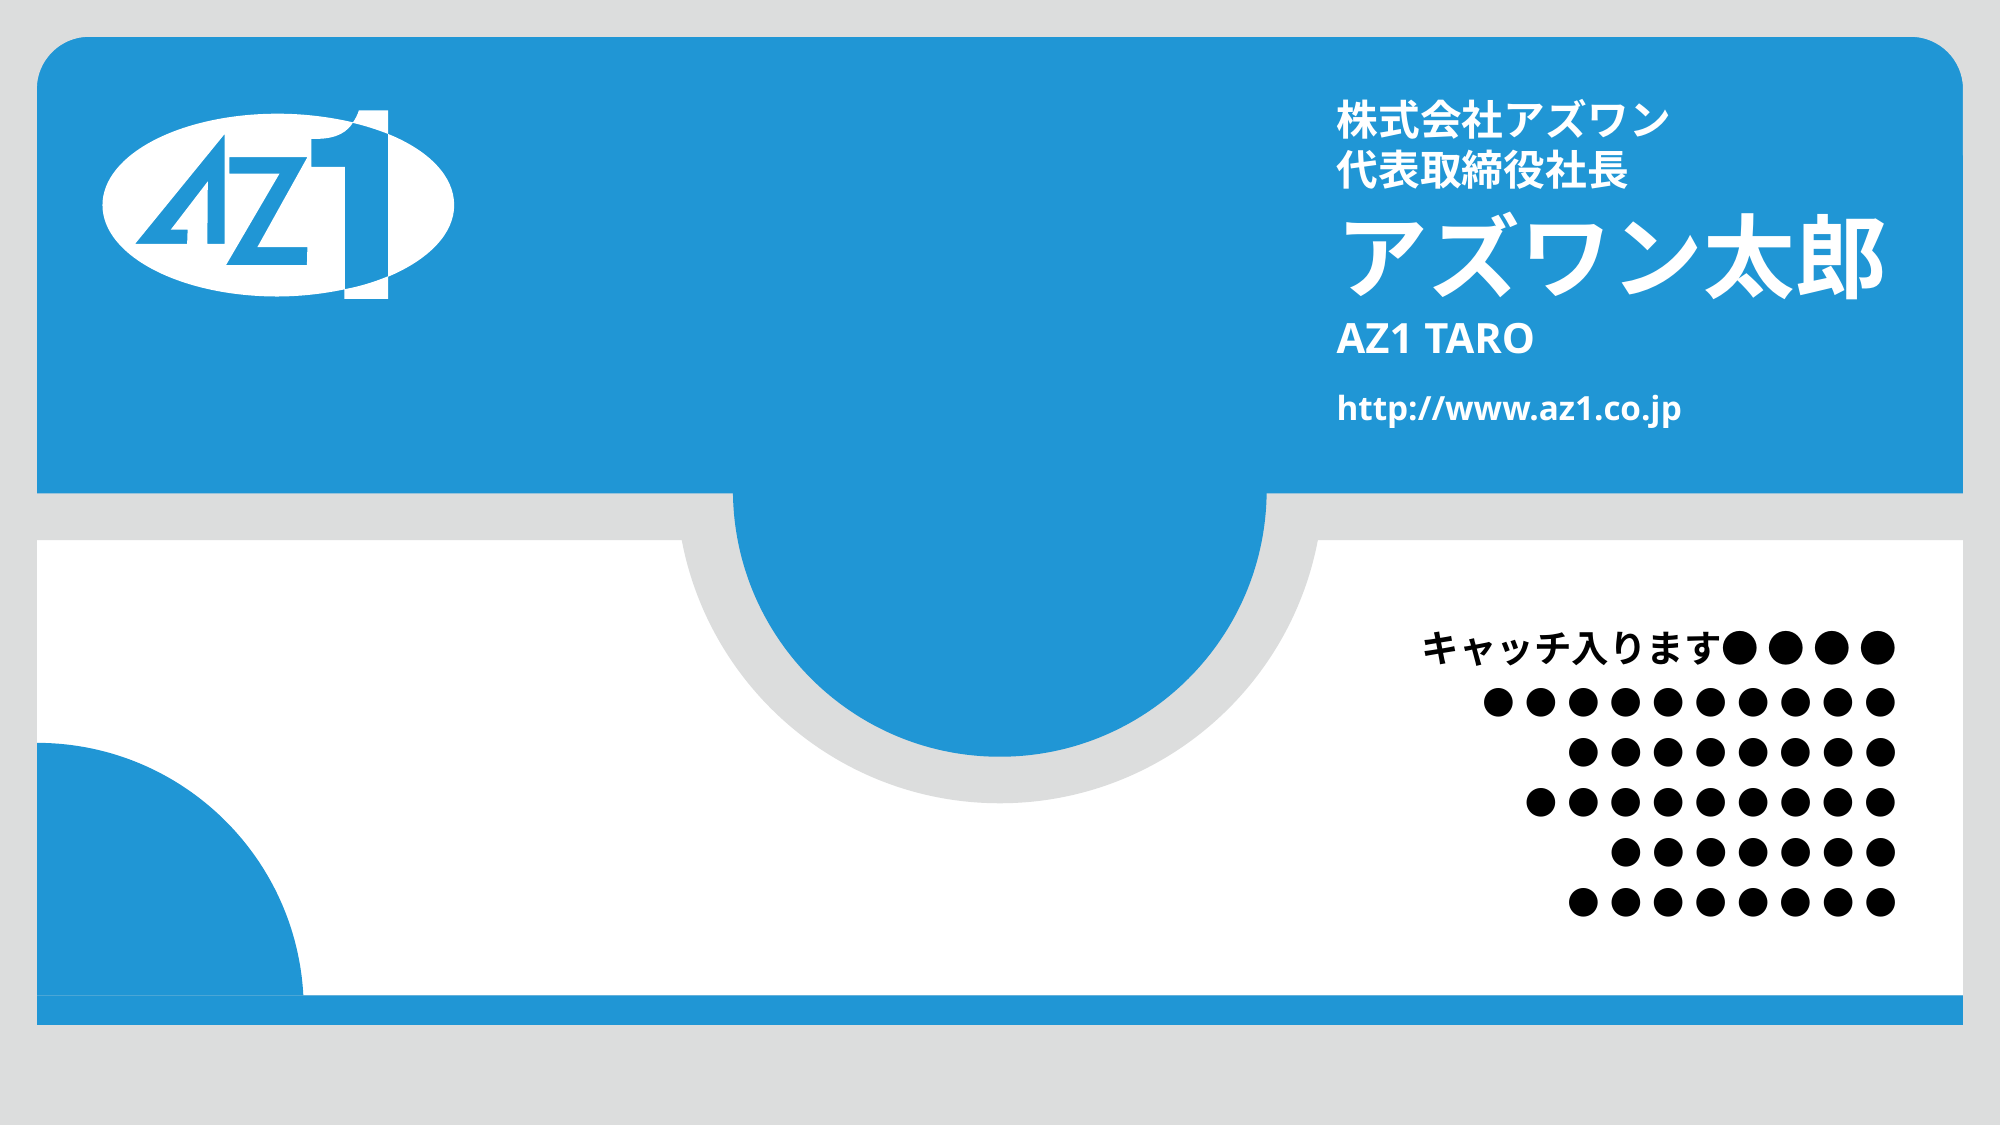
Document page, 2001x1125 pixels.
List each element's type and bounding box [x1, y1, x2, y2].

text_box [0, 0, 2000, 1125]
